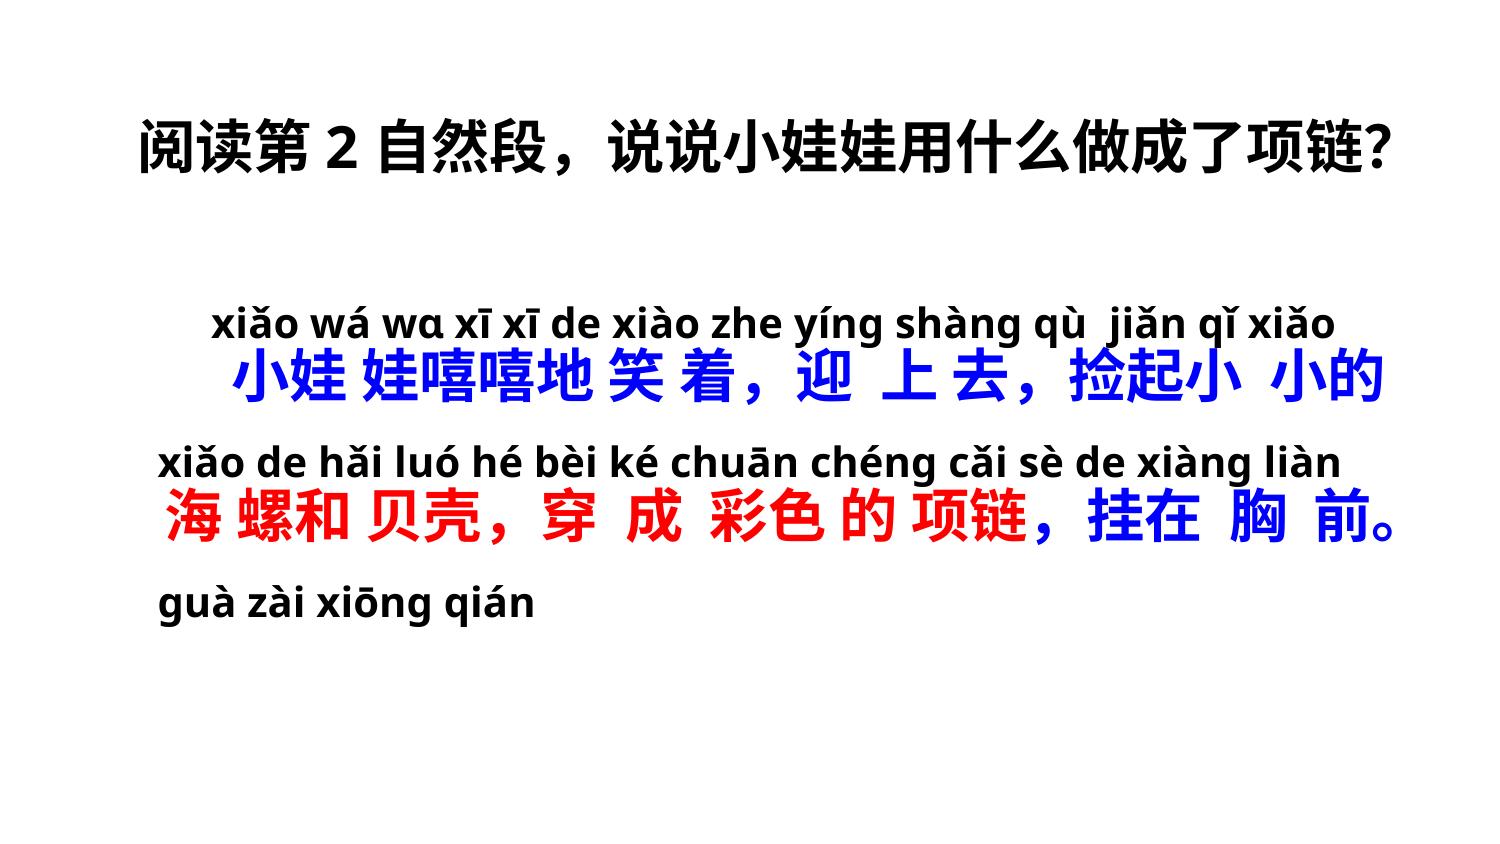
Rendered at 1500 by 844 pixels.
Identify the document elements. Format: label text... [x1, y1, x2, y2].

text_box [142, 199, 1408, 702]
text_box 阅读第2自然段，说说小娃娃用什么做成了项链？ [122, 102, 1437, 188]
